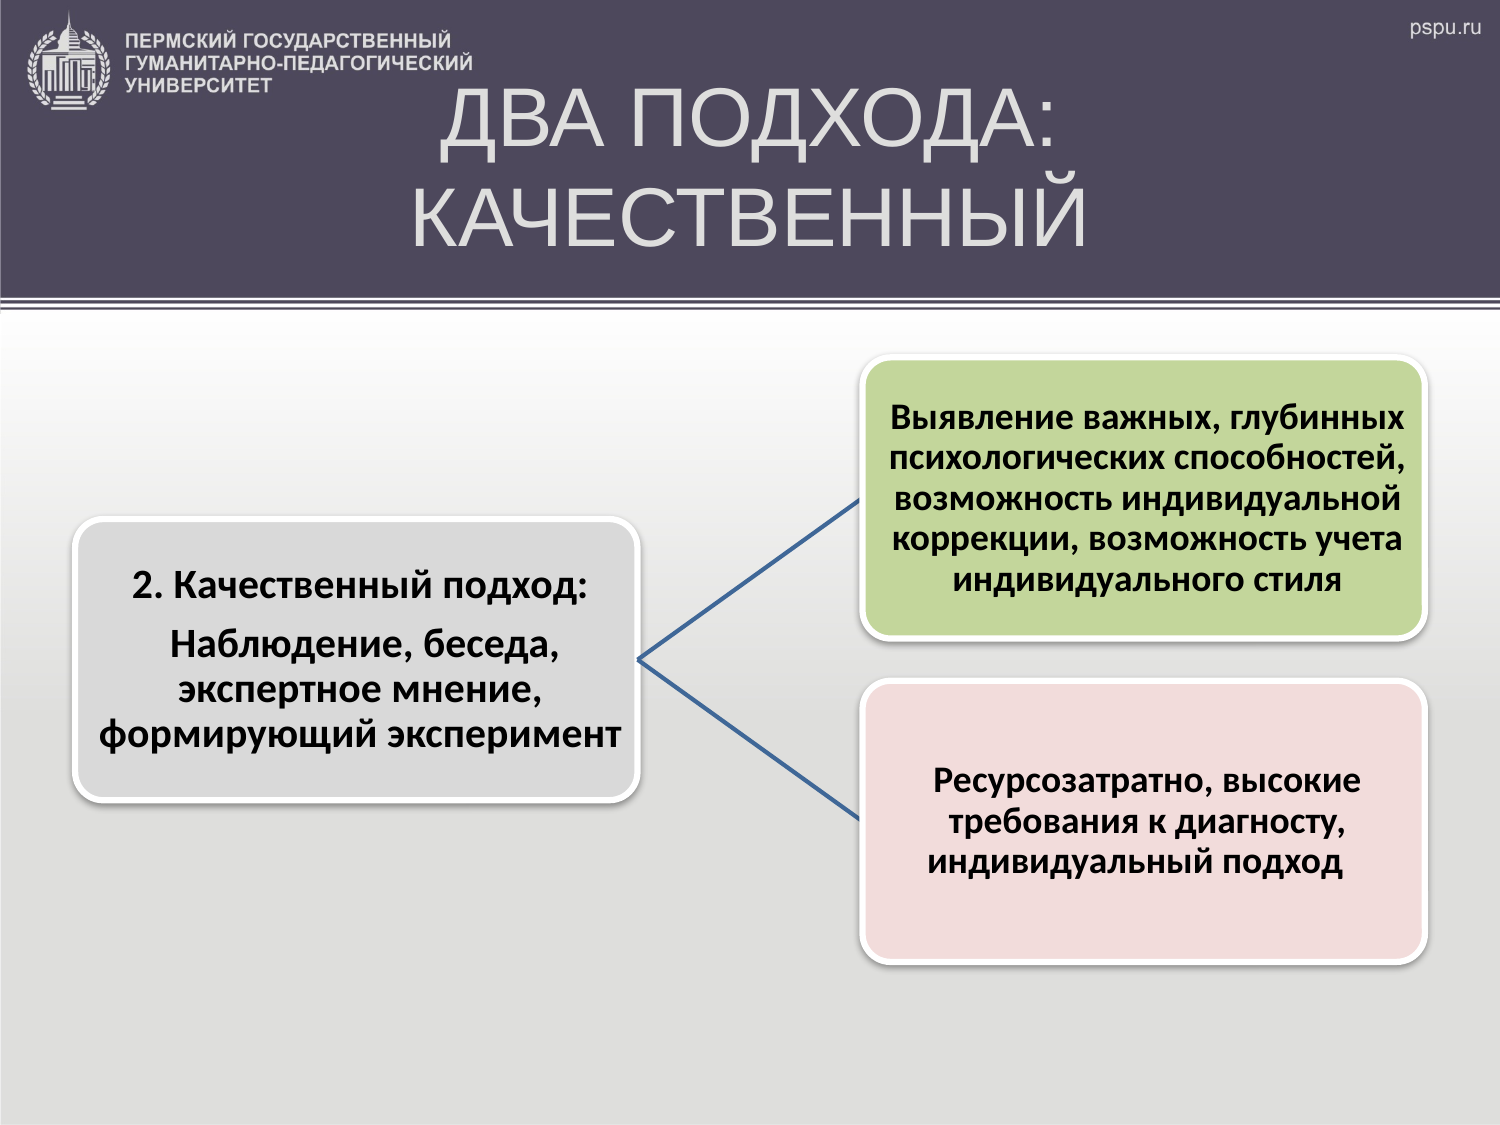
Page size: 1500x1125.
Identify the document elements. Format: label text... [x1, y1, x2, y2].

picture [0, 0, 1500, 1125]
title ДВА ПОДХОДА: КАЧЕСТВЕННЫЙ [76, 125, 1424, 302]
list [74, 314, 1426, 1006]
